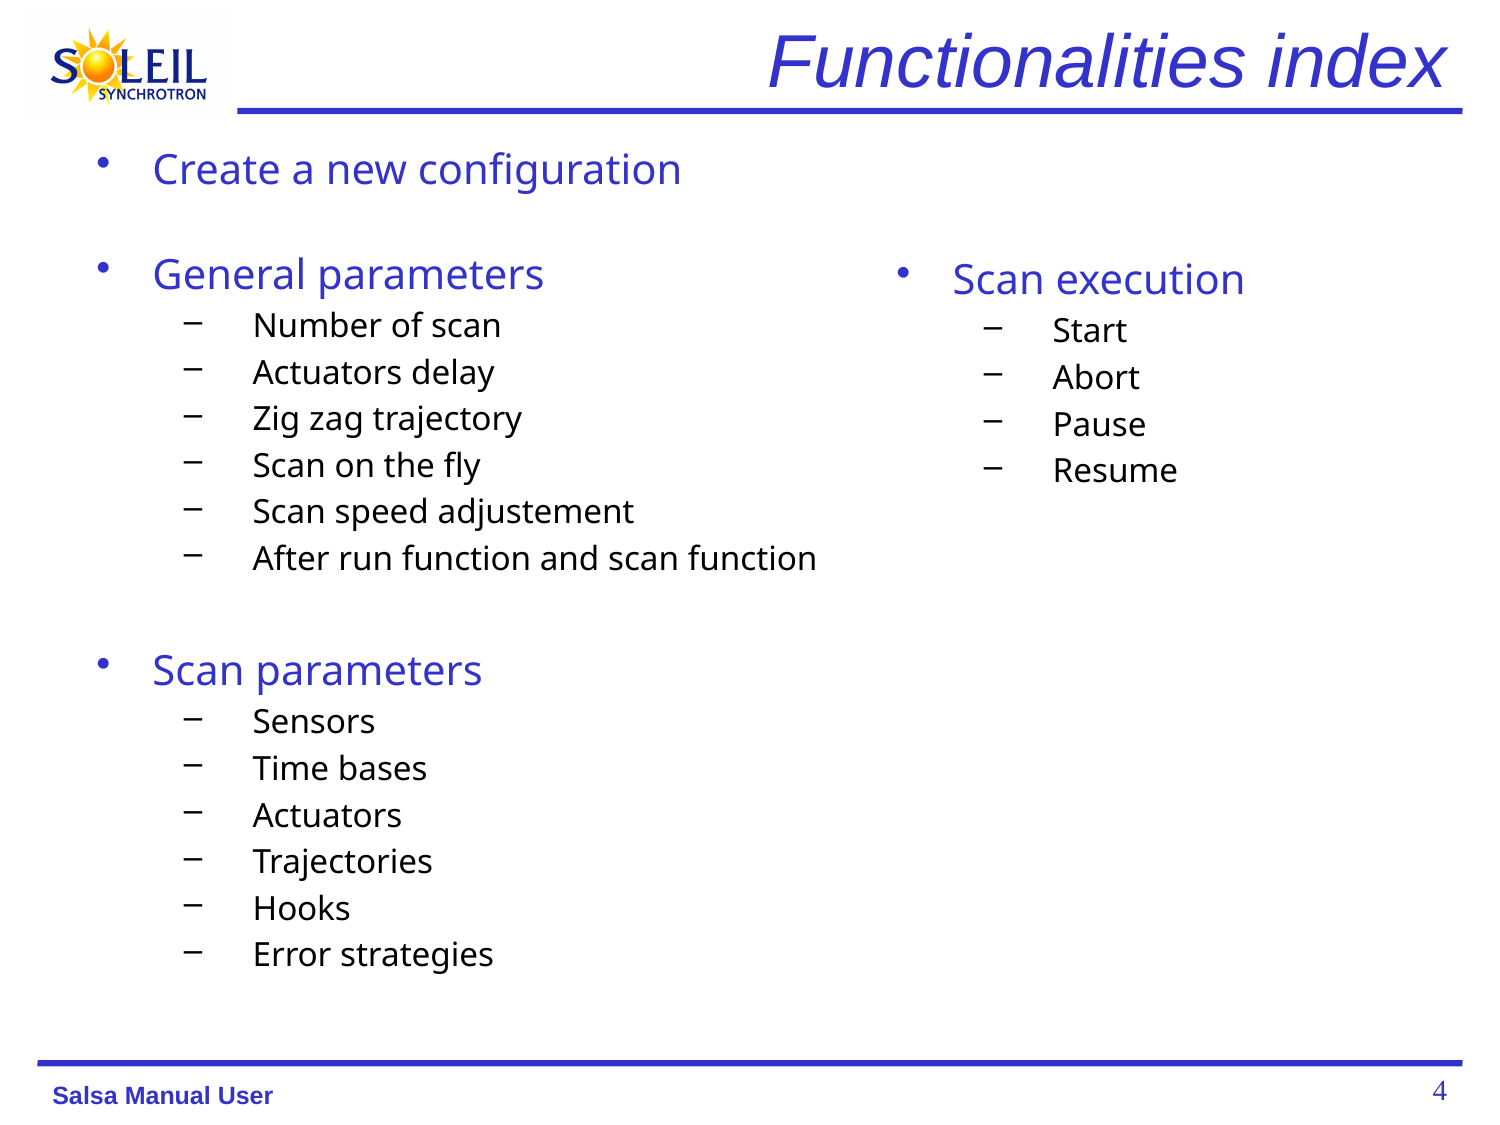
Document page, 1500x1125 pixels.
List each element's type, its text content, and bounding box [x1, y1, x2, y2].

text_box Scan execution Start Abort Pause Resume [881, 197, 1358, 1027]
list Create a new configuration General parameters Number of scan Actuators delay Zig zag trajectory Scan on the fly Scan speed adjustement After run function and scan function Scan parameters Sensors Time bases Actuators Trajectories Hooks Error strategies [81, 135, 850, 1034]
title Functionalities index [237, 10, 1463, 106]
slide_number 4 [1119, 1063, 1463, 1118]
